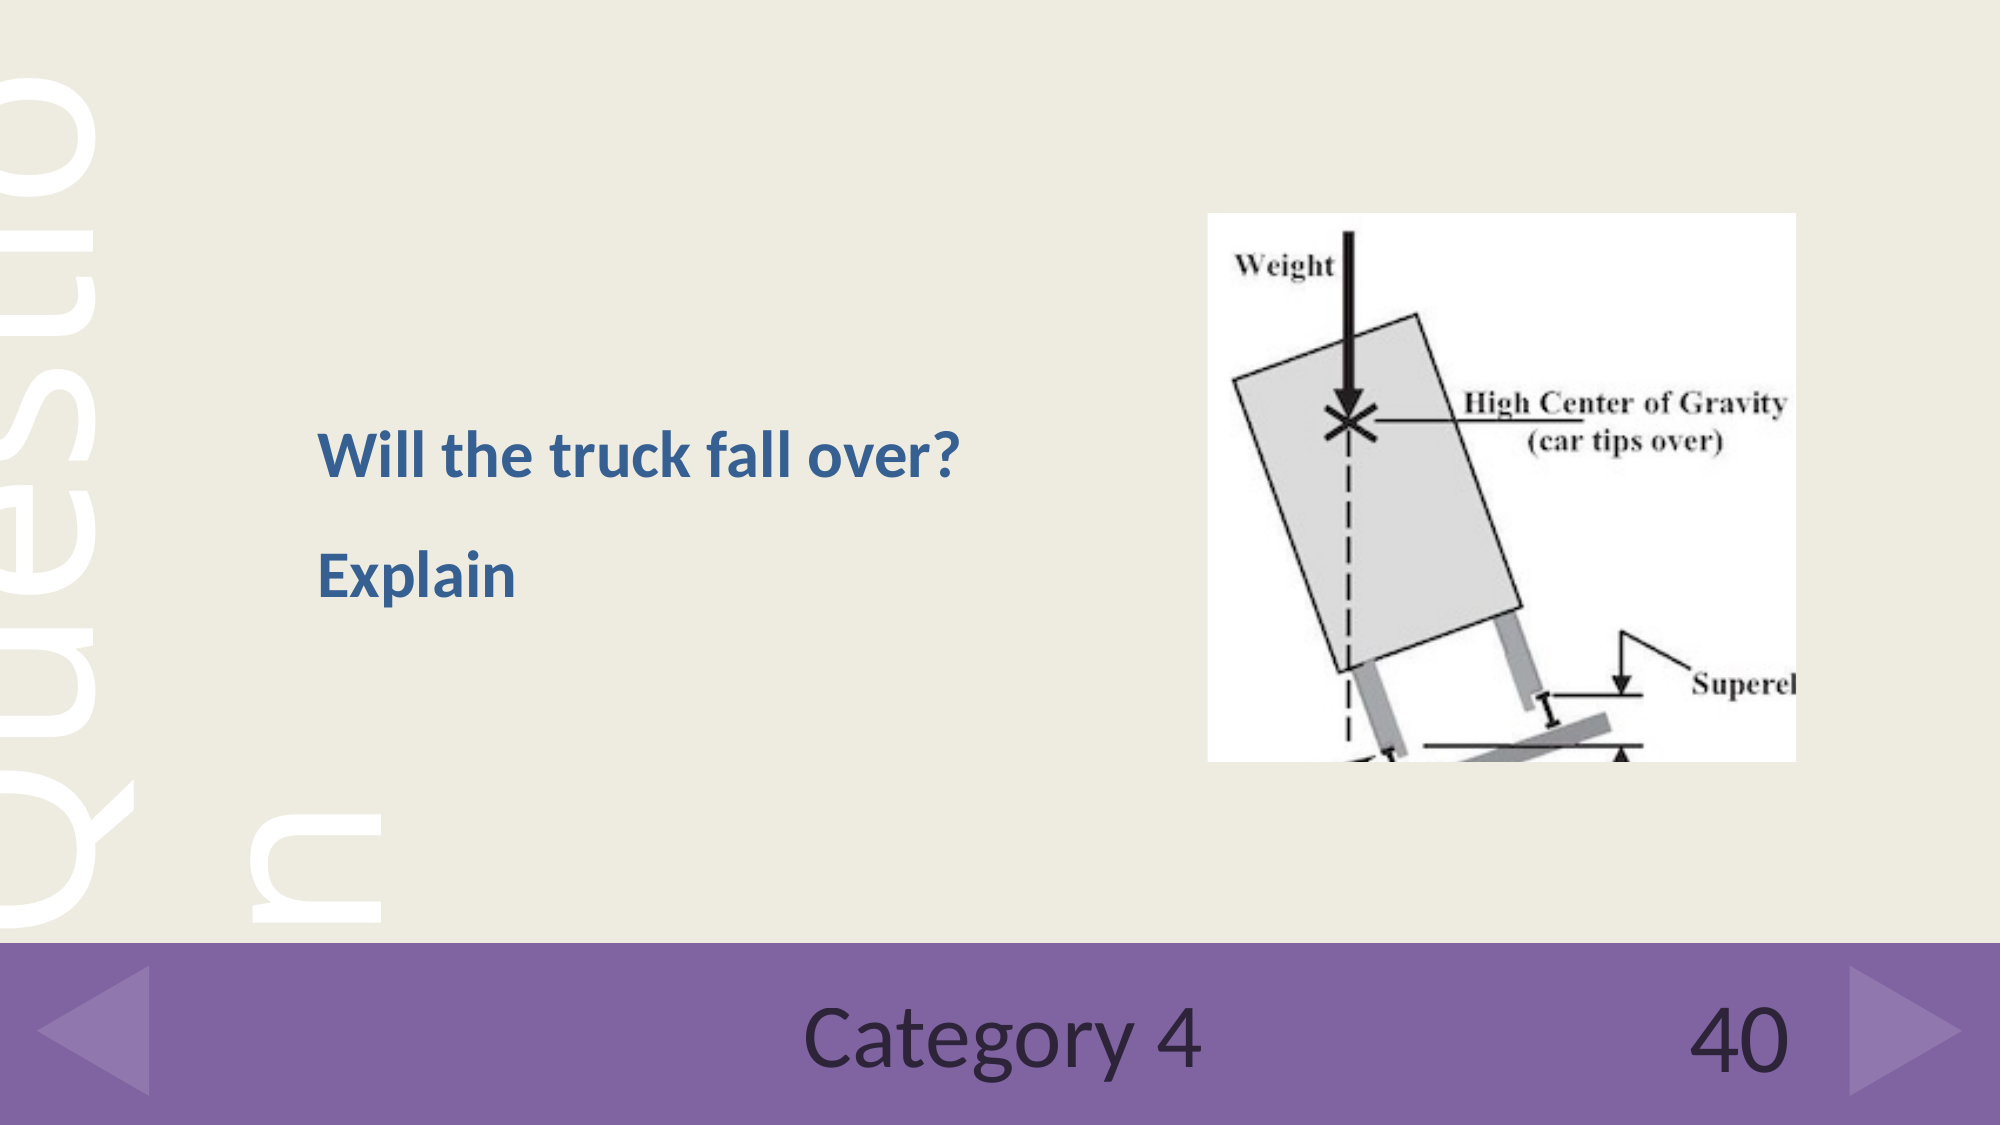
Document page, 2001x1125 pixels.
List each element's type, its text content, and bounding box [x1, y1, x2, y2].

list Will the truck fall over? Explain [302, 161, 1089, 820]
title Category 4 [103, 937, 1904, 1125]
picture [1207, 213, 1797, 762]
